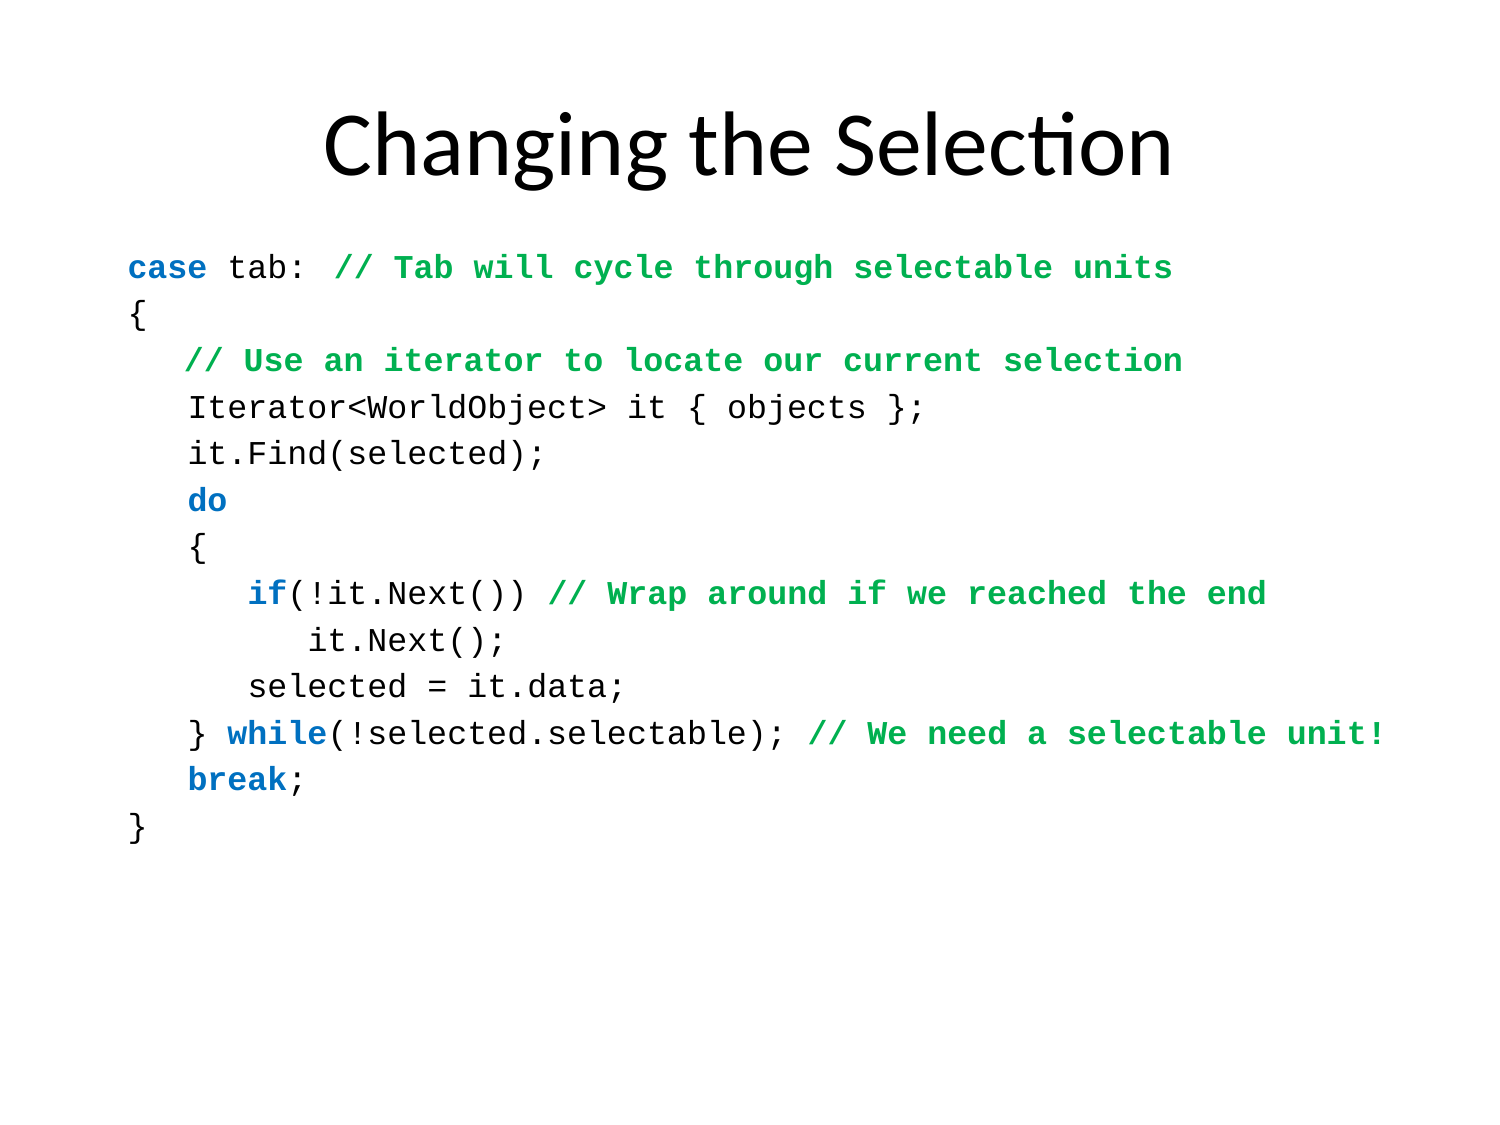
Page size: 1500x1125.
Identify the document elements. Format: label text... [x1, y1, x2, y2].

list case tab: // Tab will cycle through selectable units { // Use an iterator to locate our current selection Iterator<WorldObject> it { objects }; it.Find(selected); do { if(!it.Next()) // Wrap around if we reached the end it.Next(); selected = it.data; } while(!selected.selectable); // We need a selectable unit! break; } [112, 237, 1413, 875]
title Changing the Selection [75, 45, 1425, 233]
